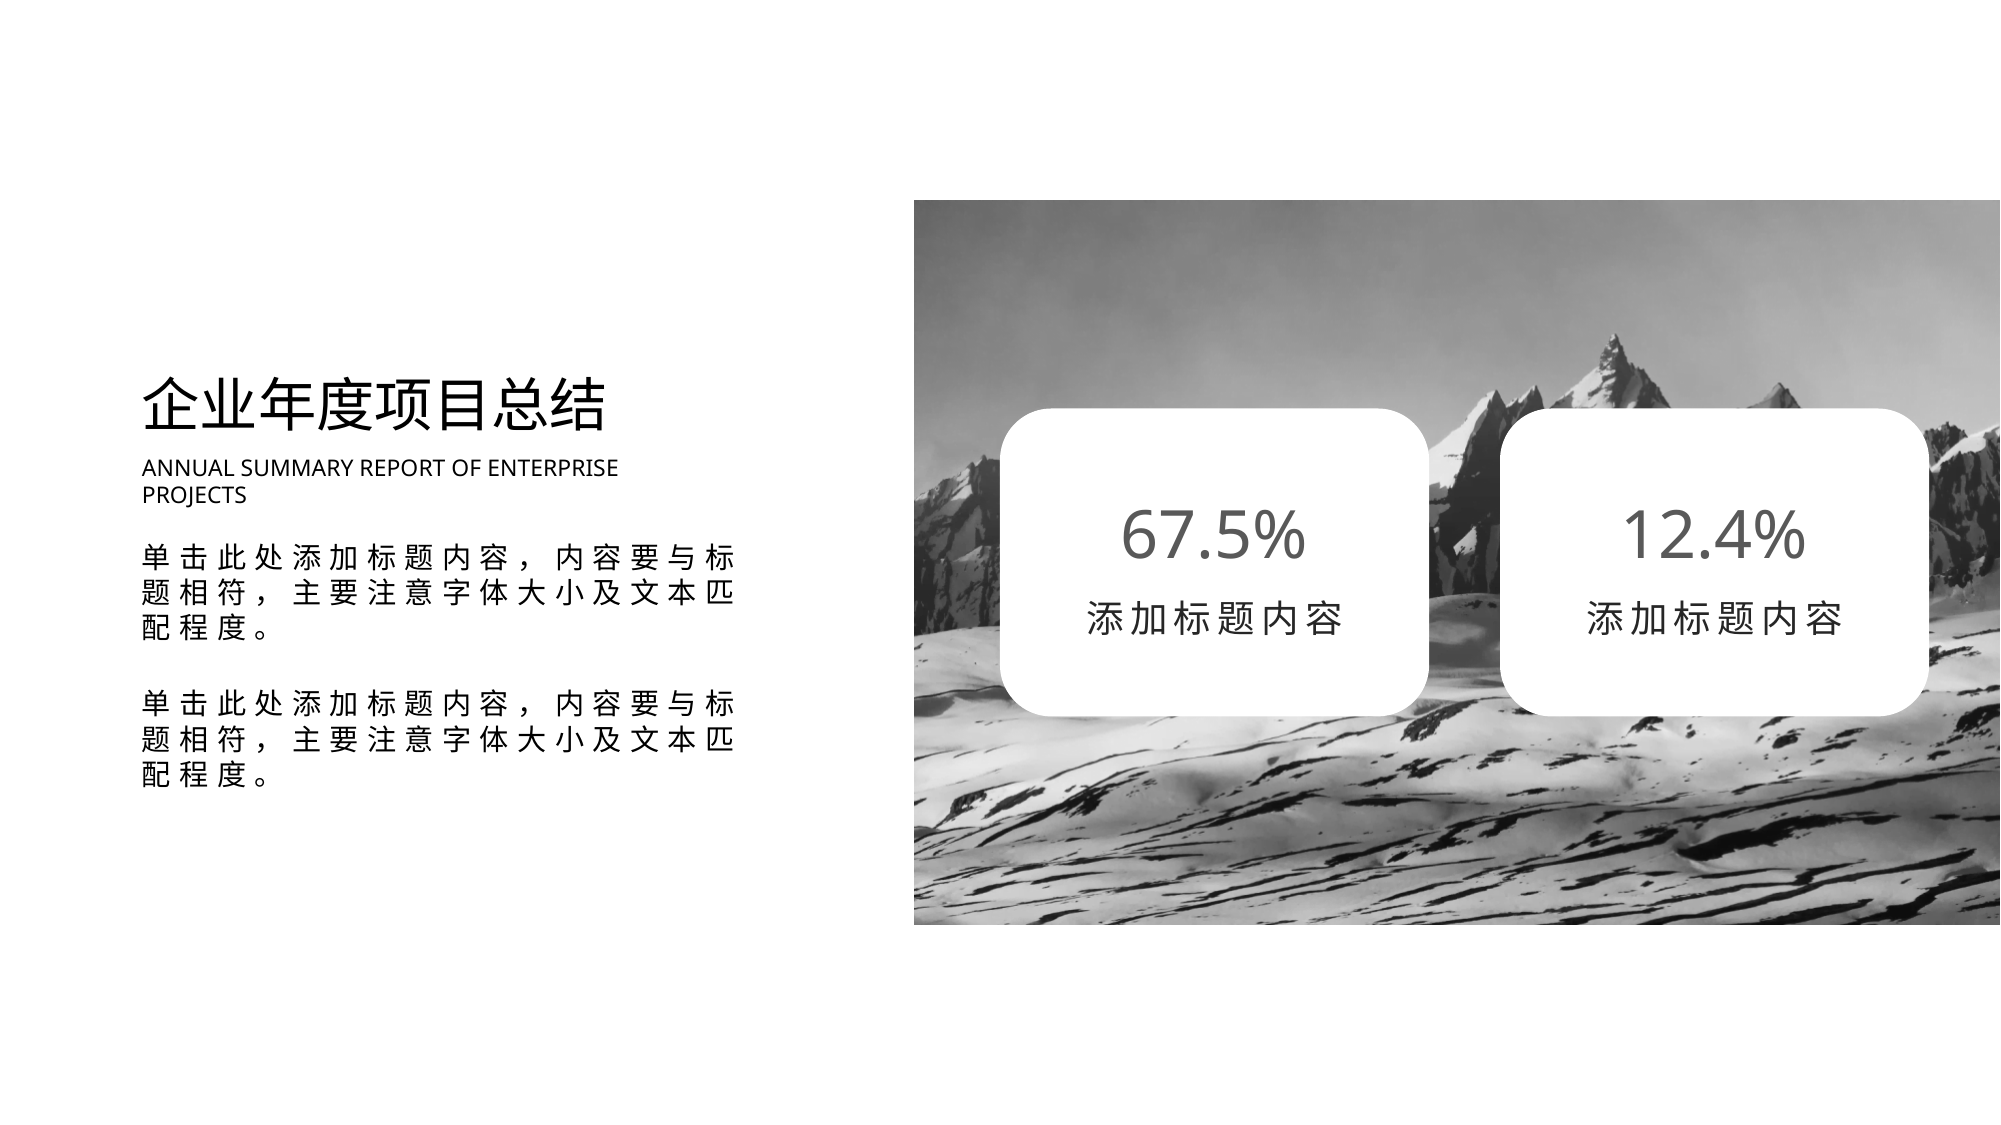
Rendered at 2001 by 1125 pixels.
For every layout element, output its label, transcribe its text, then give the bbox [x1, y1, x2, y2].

text_box 单击此处添加标题内容，内容要与标题相符，主要注意字体大小及文本匹配程度。 [127, 678, 790, 799]
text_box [126, 360, 682, 517]
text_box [1499, 408, 1930, 717]
text_box 单击此处添加标题内容，内容要与标题相符，主要注意字体大小及文本匹配程度。 [127, 532, 790, 652]
picture [914, 200, 2000, 925]
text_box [999, 408, 1430, 717]
